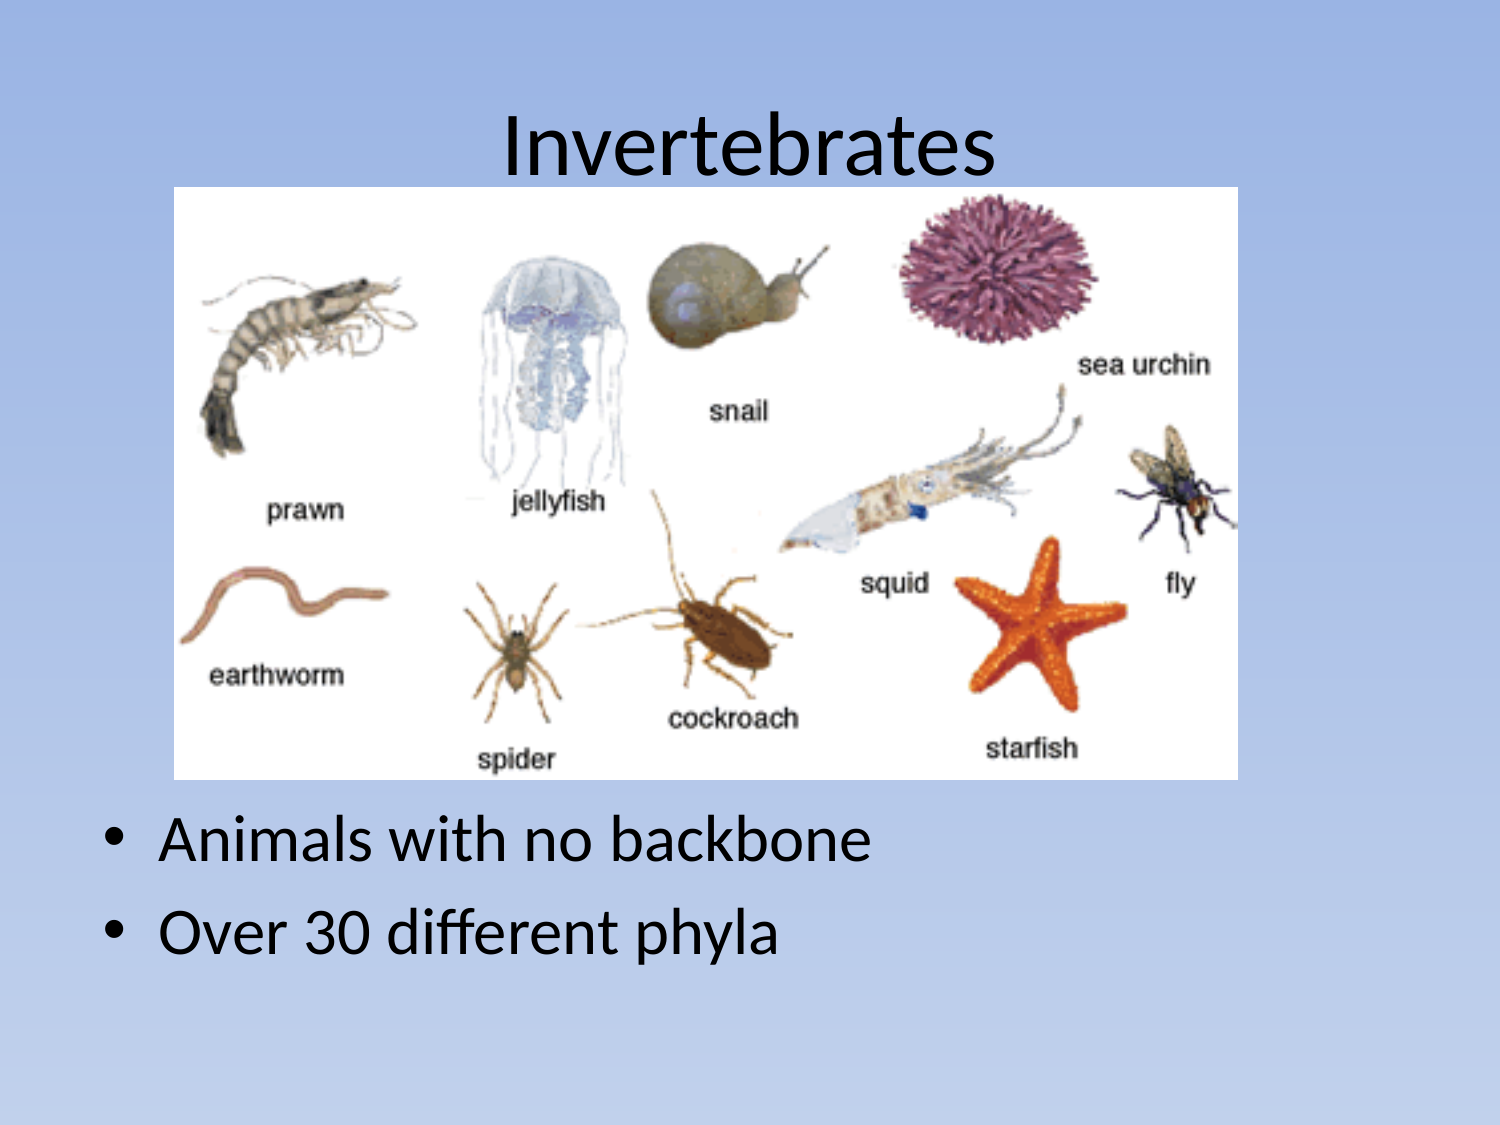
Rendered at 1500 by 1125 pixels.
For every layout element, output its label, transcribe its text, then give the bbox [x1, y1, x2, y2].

list Animals with no backbone Over 30 different phyla [87, 787, 1438, 1038]
title Invertebrates [75, 45, 1425, 233]
picture [174, 187, 1238, 780]
